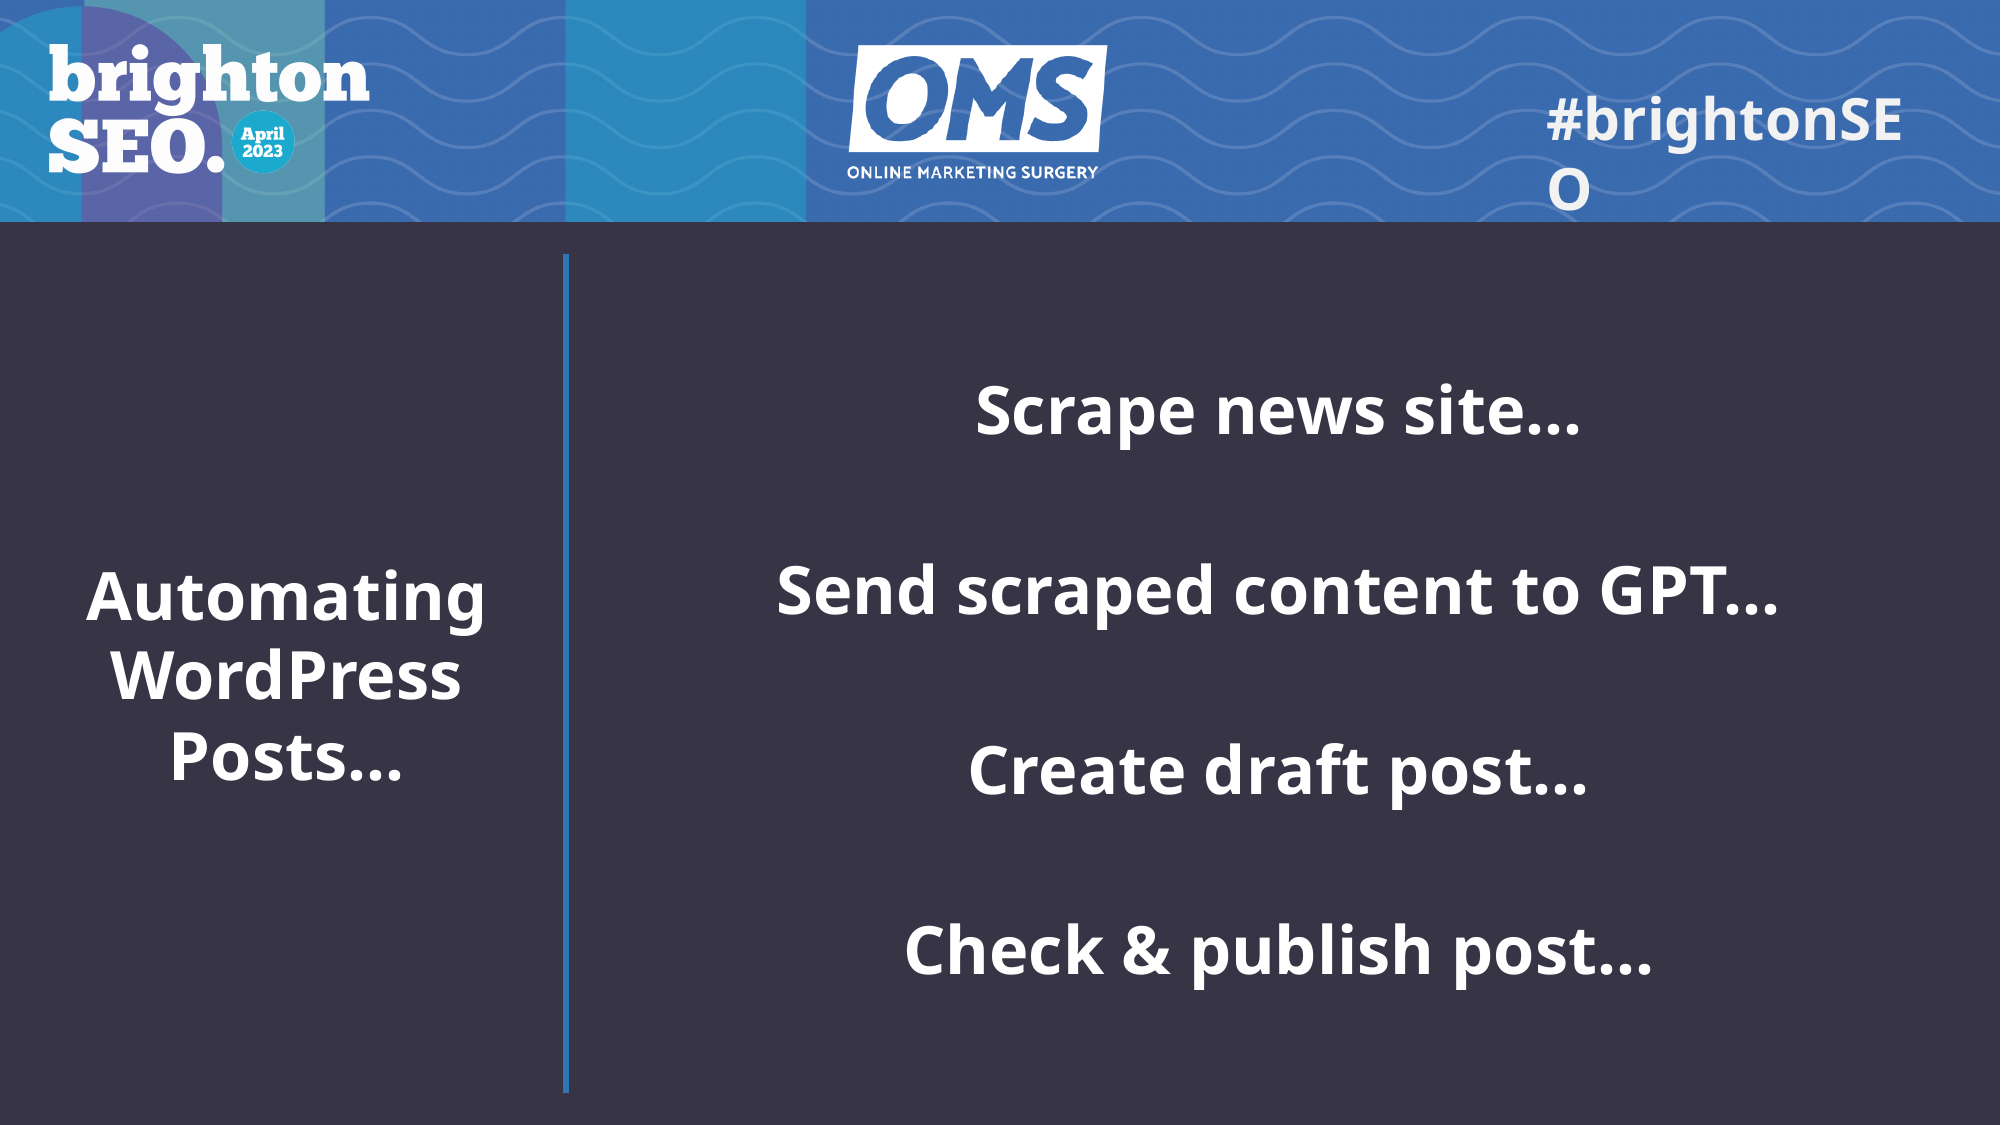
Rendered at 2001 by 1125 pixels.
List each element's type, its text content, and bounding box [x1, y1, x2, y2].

text_box Create draft post… [608, 699, 1949, 837]
text_box Automating WordPress Posts… [32, 253, 542, 1093]
text_box #brightonSEO [1531, 222, 1952, 230]
text_box Check & publish post… [608, 879, 1949, 1017]
text_box Send scraped content to GPT… [608, 518, 1949, 657]
picture [0, 0, 2000, 222]
text_box Scrape news site… [608, 338, 1949, 477]
